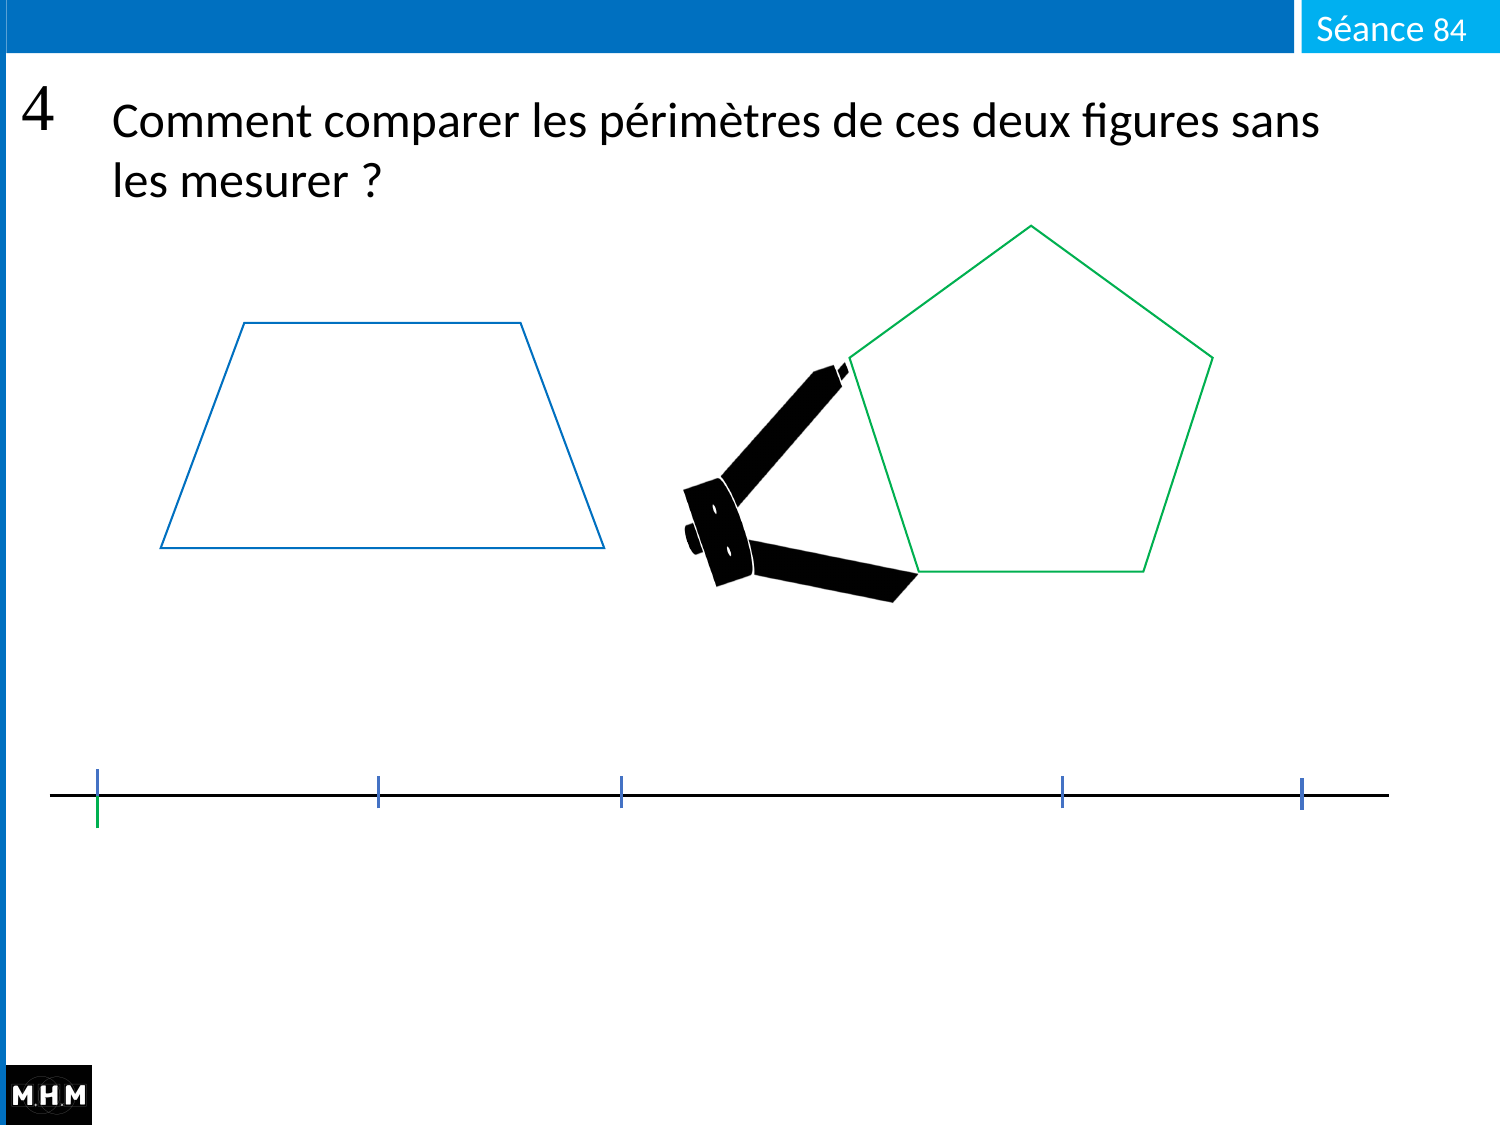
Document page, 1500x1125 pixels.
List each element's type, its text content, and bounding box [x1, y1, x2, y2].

text_box [159, 321, 587, 550]
text_box [848, 224, 1214, 573]
picture [587, 289, 985, 730]
picture [6, 1065, 92, 1125]
text_box Comment comparer les périmètres de ces deux figures sans les mesurer ? [97, 80, 1379, 215]
